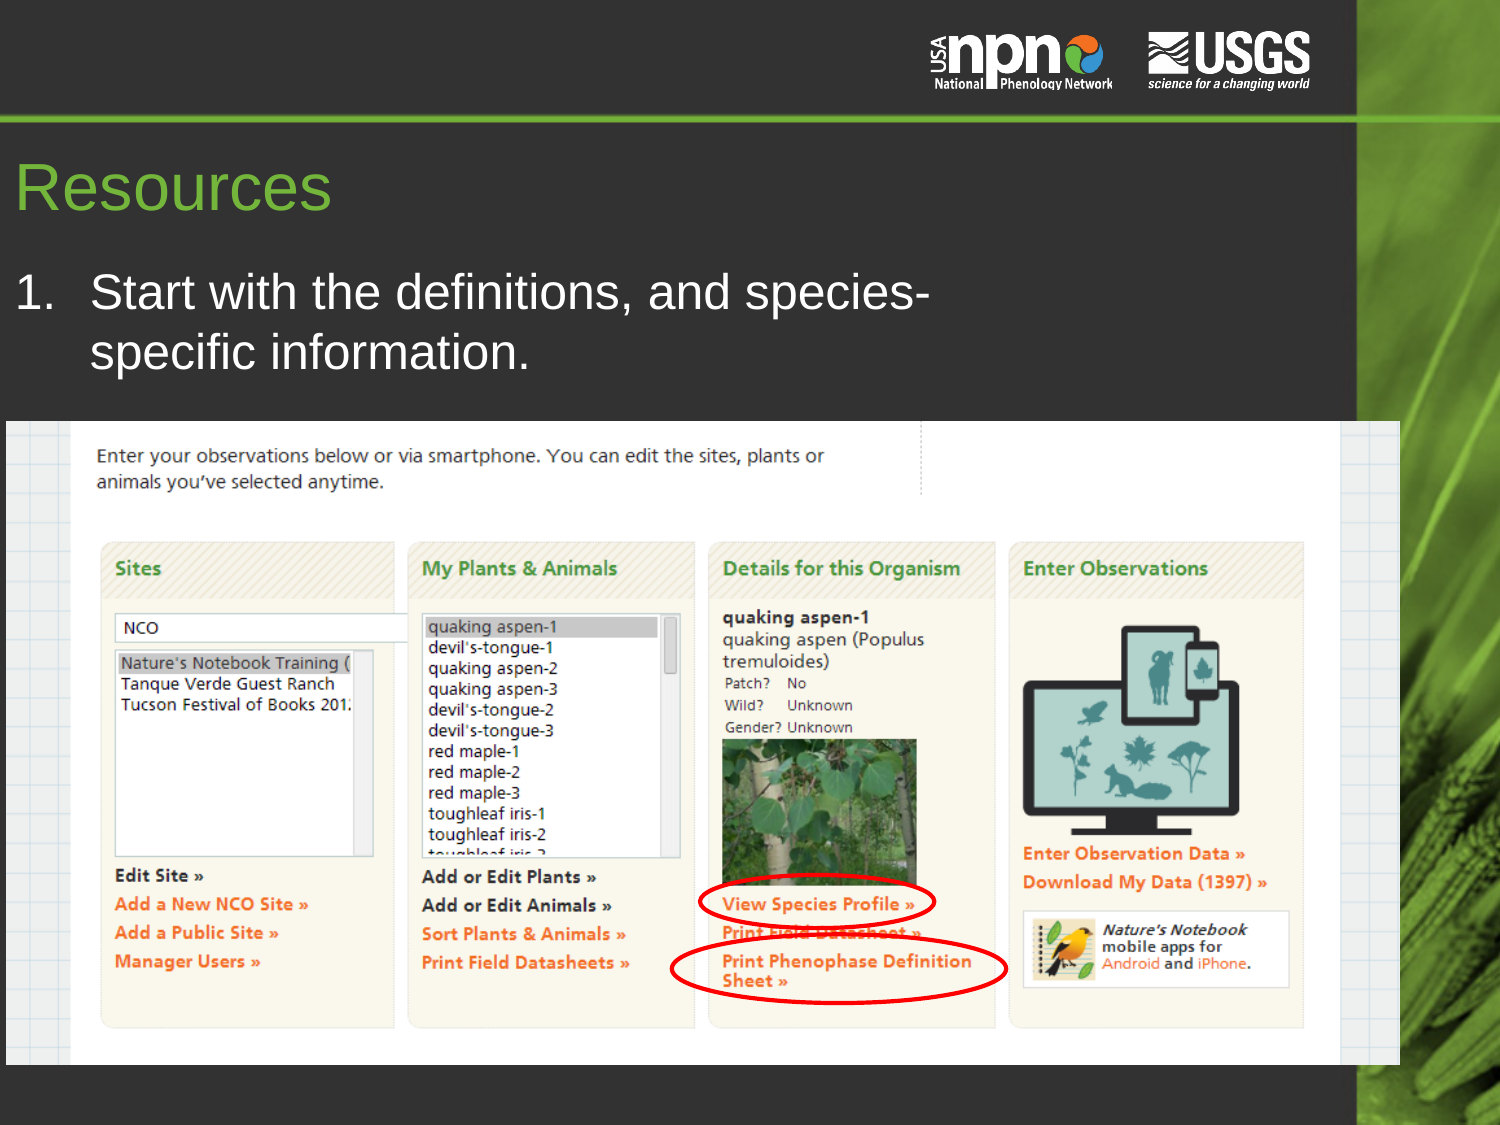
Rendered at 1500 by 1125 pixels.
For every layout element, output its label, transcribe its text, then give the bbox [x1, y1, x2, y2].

text_box Resources [0, 114, 1319, 253]
text_box Start with the definitions, and species-specific information. [0, 252, 1082, 426]
picture [0, 0, 1500, 1125]
